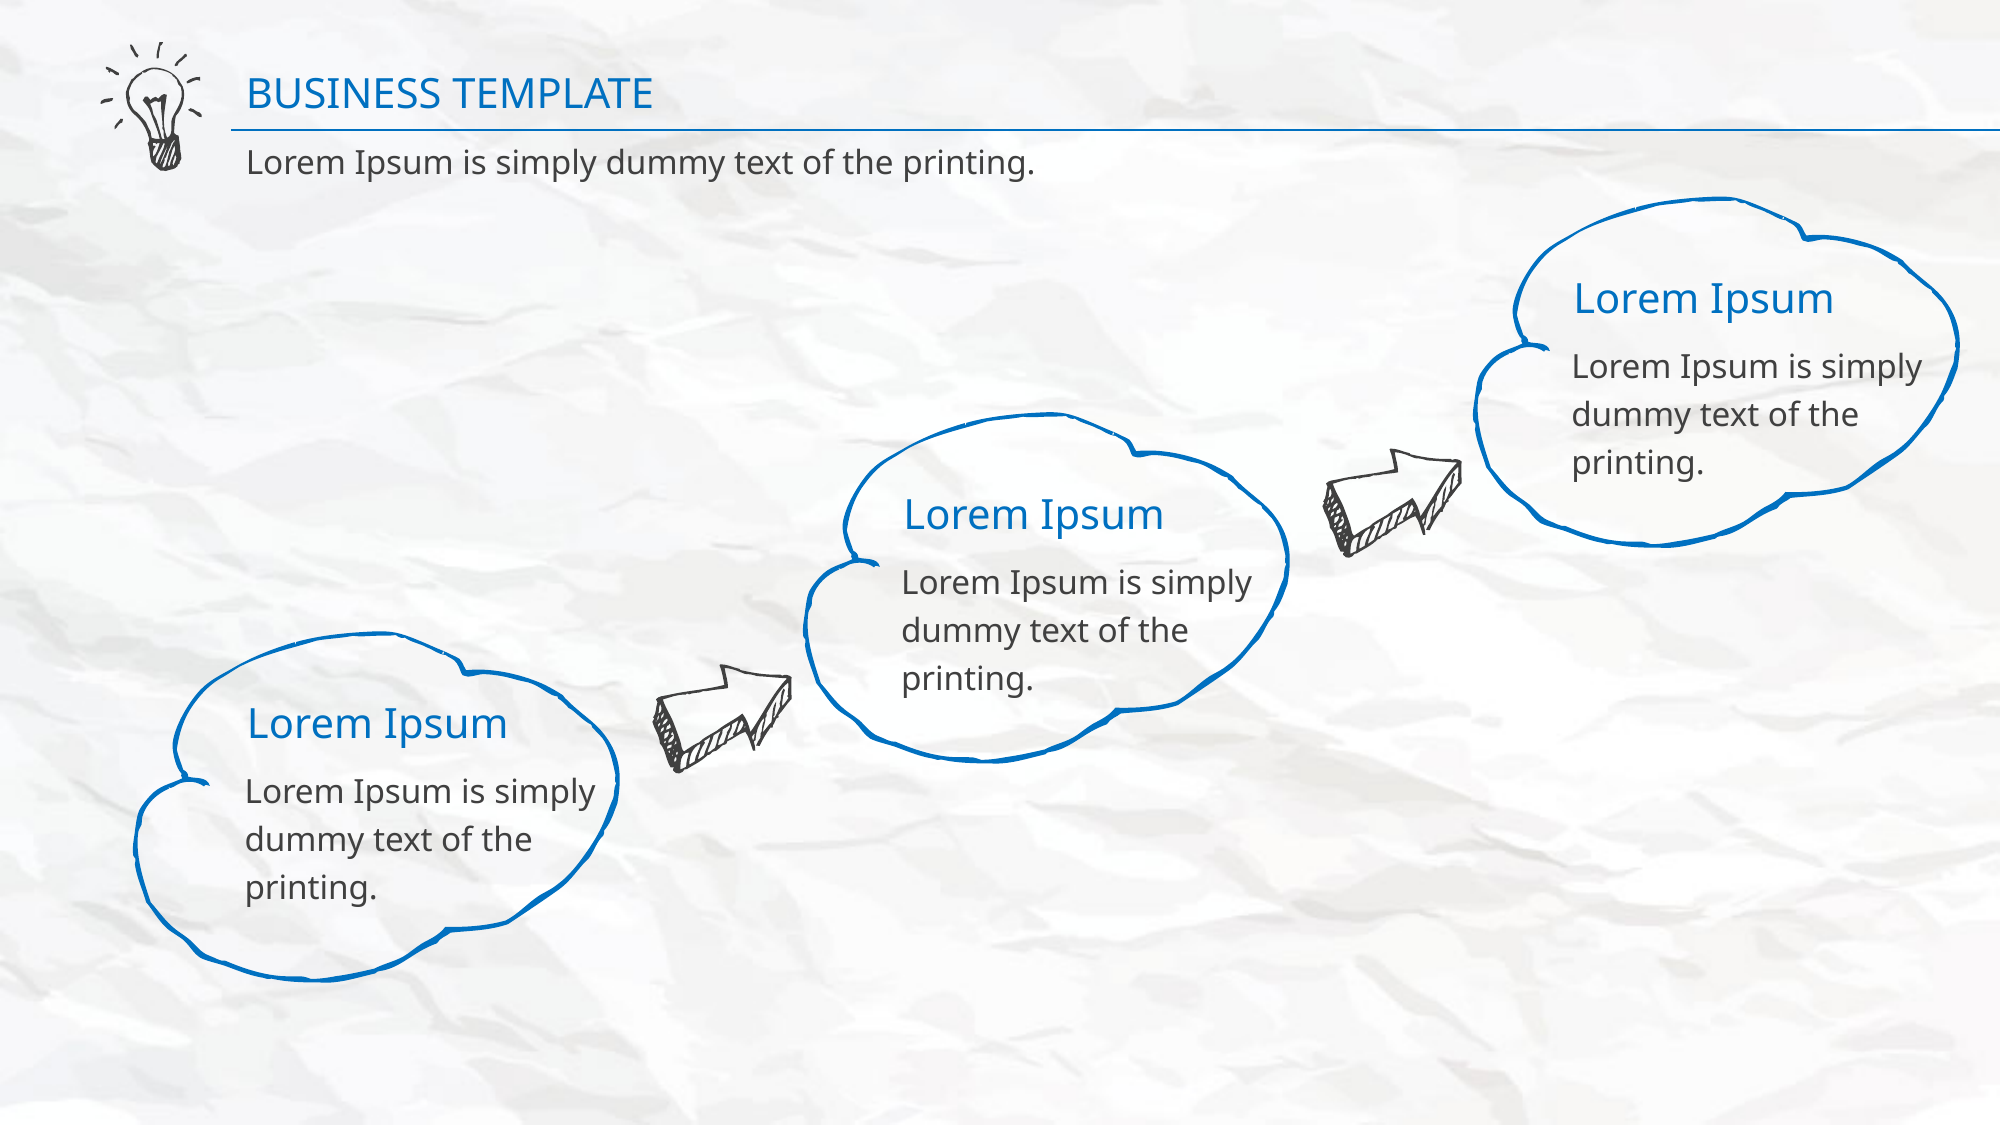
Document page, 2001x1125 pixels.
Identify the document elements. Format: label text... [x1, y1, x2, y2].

picture [0, 0, 2000, 1125]
text_box [802, 412, 1237, 764]
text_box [1556, 264, 1945, 487]
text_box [886, 480, 1275, 703]
text_box [1322, 448, 1462, 558]
text_box [652, 664, 792, 774]
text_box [100, 41, 203, 172]
text_box BUSINESS TEMPLATE [231, 59, 722, 125]
text_box [1275, 516, 1290, 611]
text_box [229, 689, 618, 912]
text_box [1945, 300, 1960, 395]
text_box [132, 631, 553, 983]
text_box Lorem Ipsum is simply dummy text of the printing. [231, 133, 1113, 189]
text_box [1472, 196, 1906, 548]
